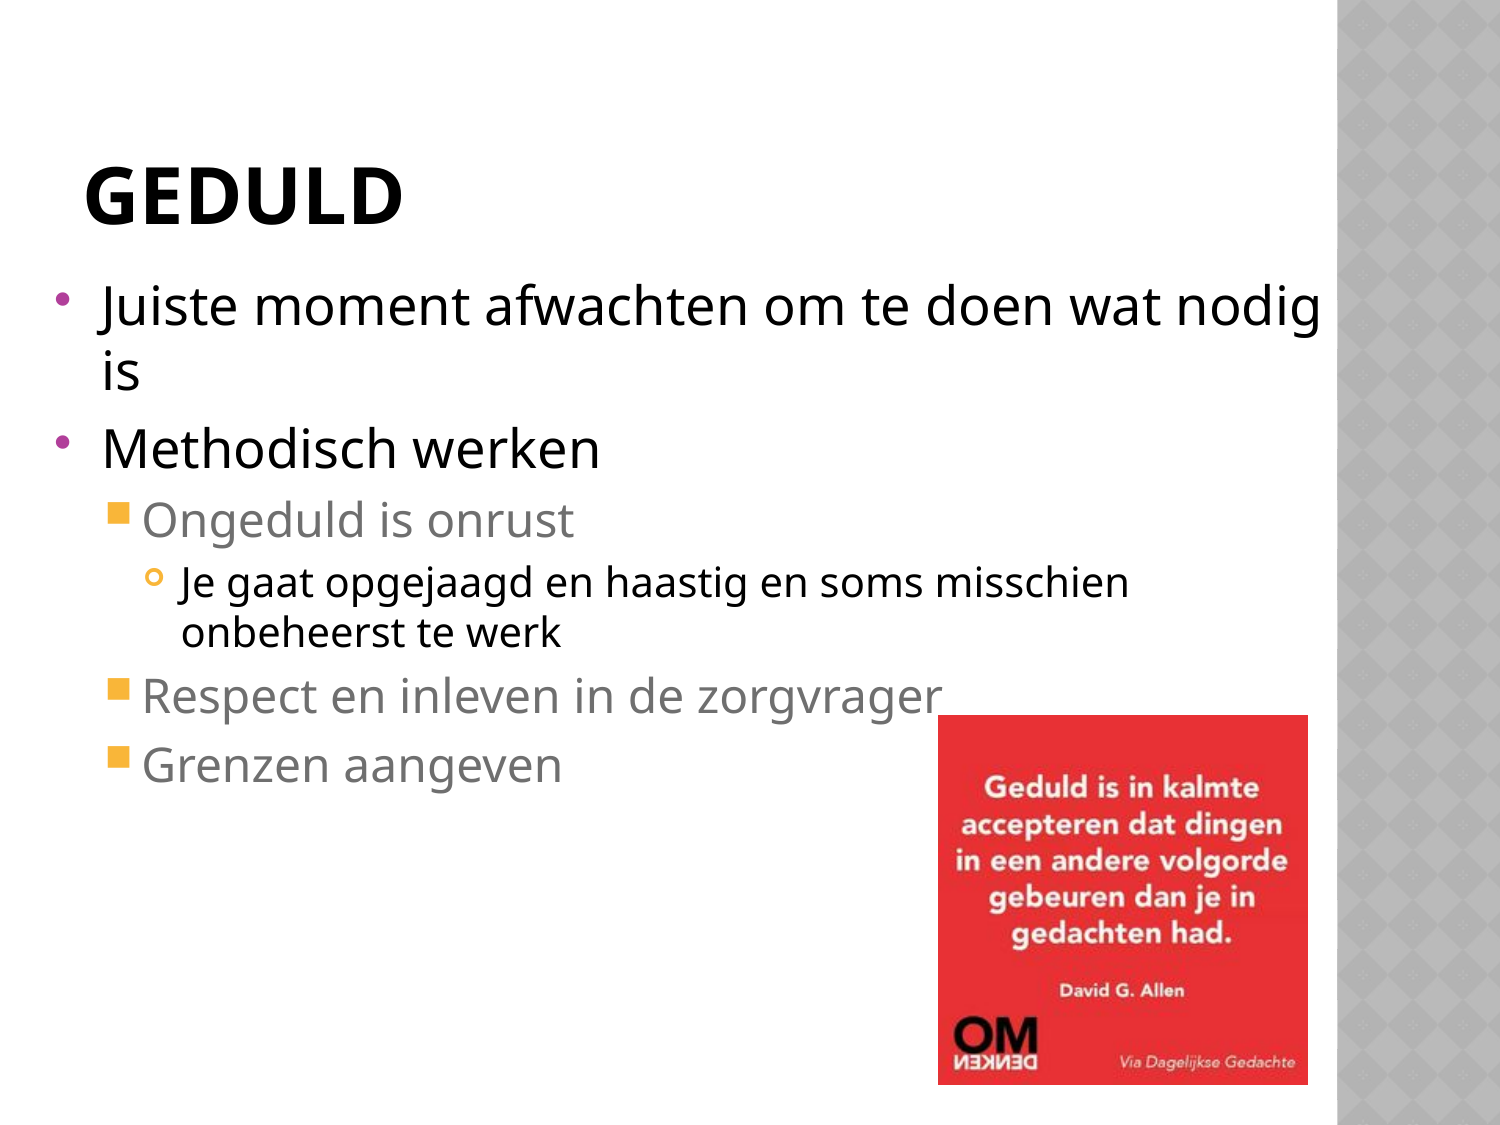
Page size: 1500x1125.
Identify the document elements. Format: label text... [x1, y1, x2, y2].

picture [938, 715, 1309, 1086]
list Juiste moment afwachten om te doen wat nodig is Methodisch werken Ongeduld is onrust Je gaat opgejaagd en haastig en soms misschien onbeheerst te werk Respect en inleven in de zorgvrager Grenzen aangeven [41, 264, 1366, 1059]
title Geduld [75, 52, 1263, 240]
